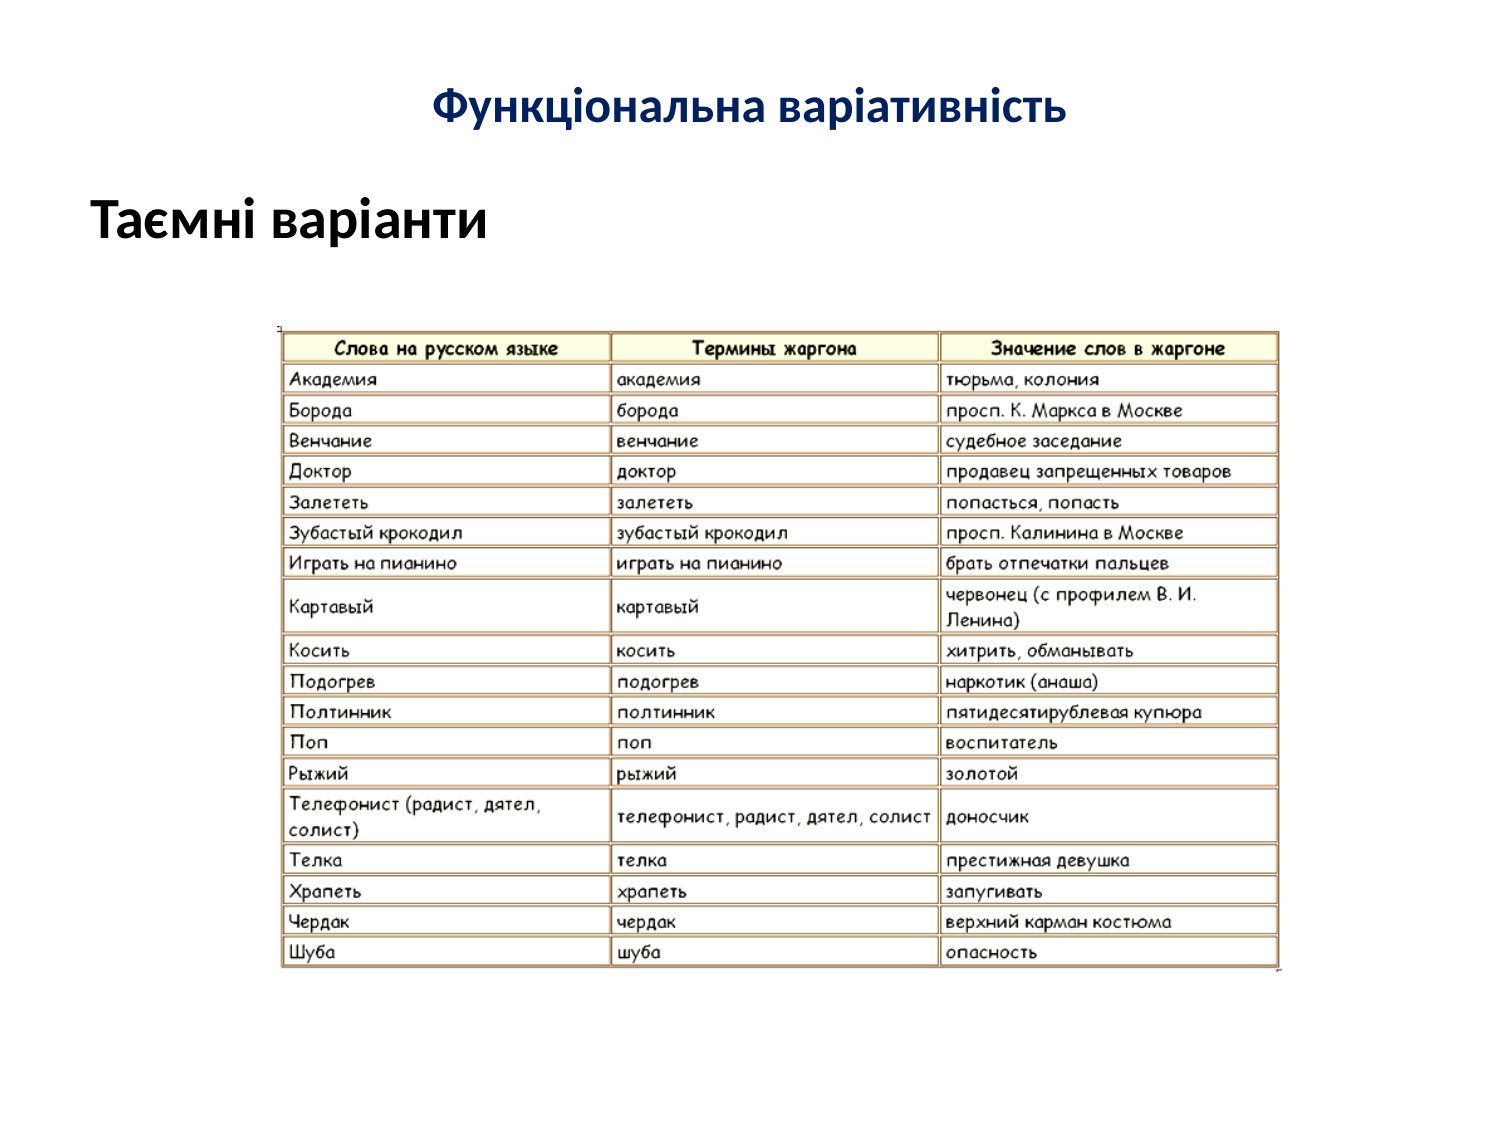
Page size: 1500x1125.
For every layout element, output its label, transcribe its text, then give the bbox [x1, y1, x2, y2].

title Функціональна варіативність [75, 45, 1425, 161]
list Таємні варіанти [75, 172, 1425, 1005]
picture [277, 325, 1282, 972]
